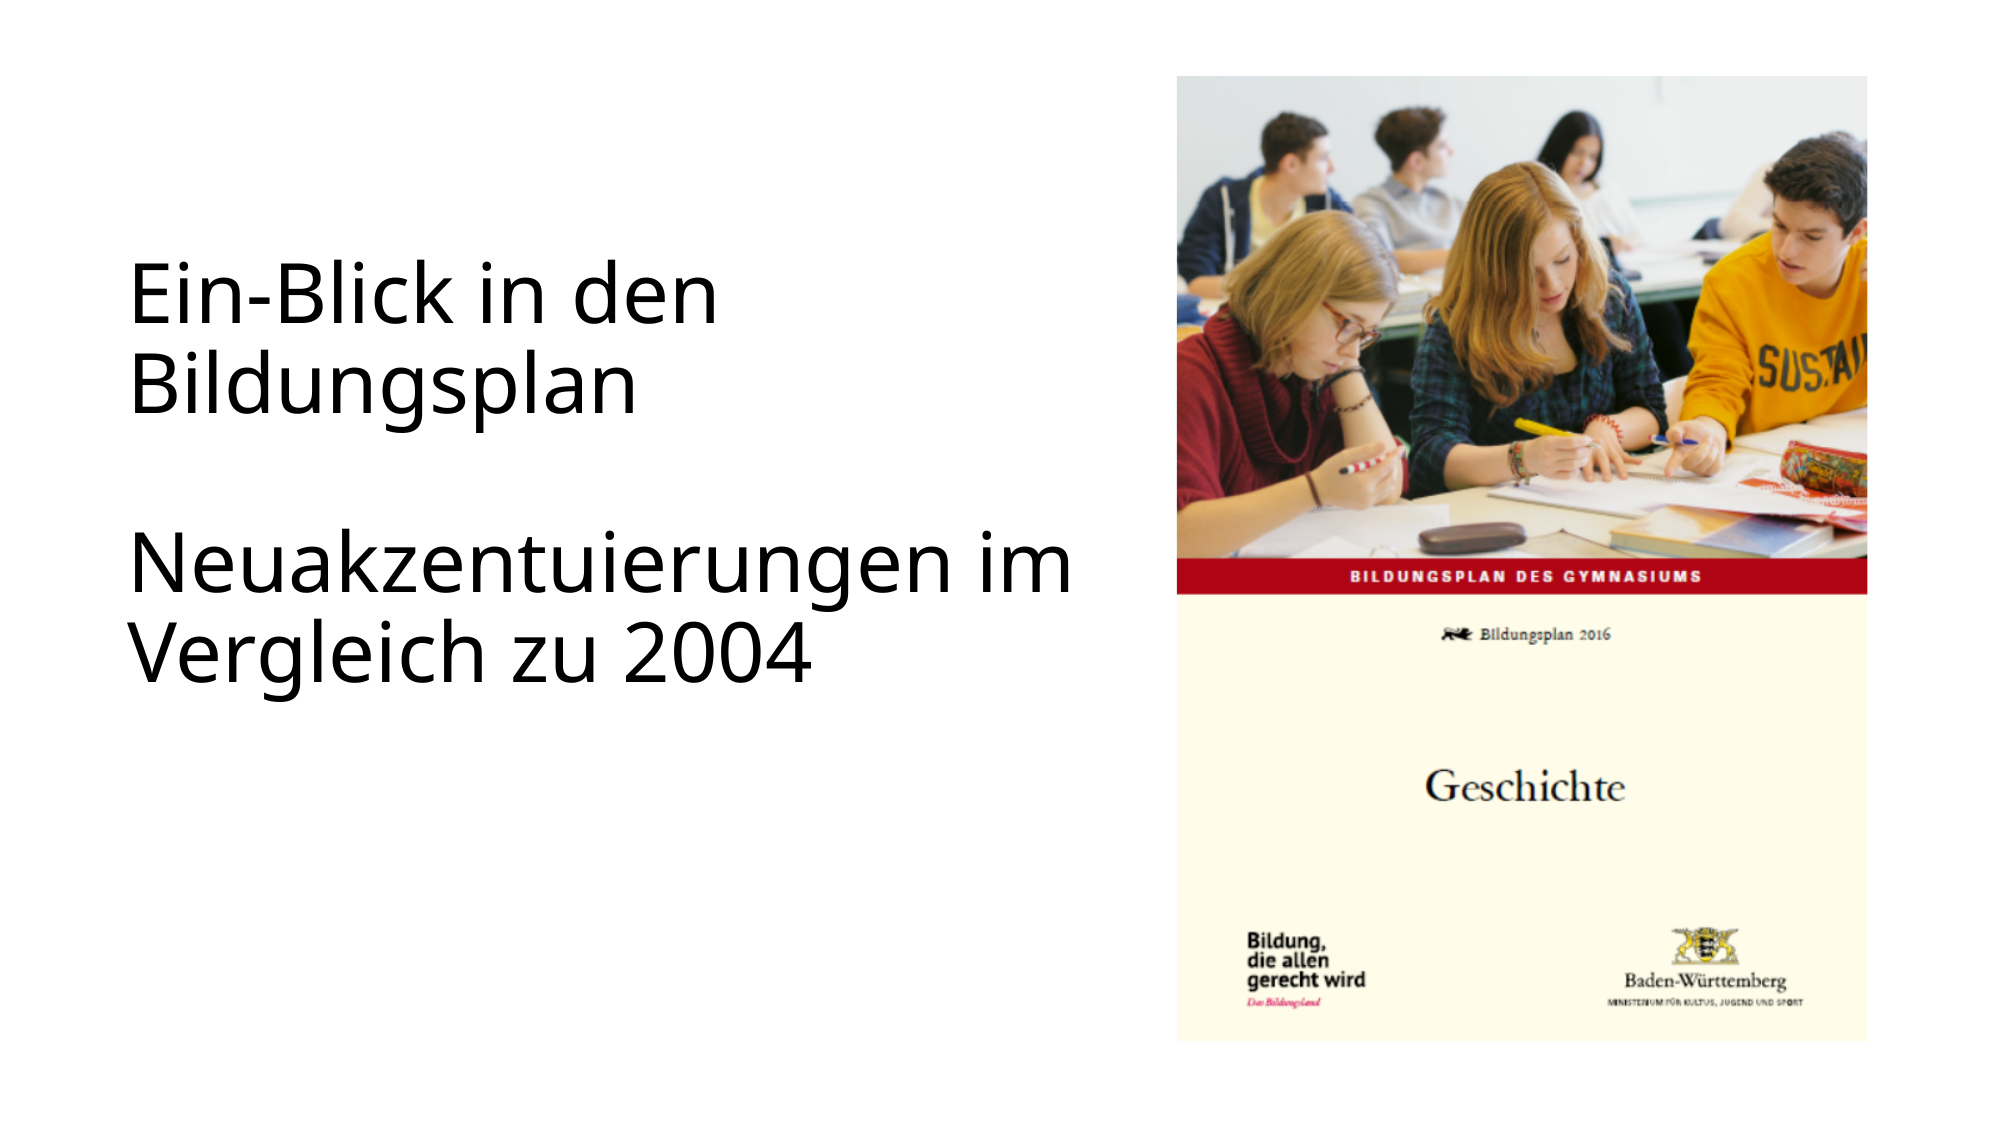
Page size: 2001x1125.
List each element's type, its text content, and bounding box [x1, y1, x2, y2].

text_box Ein-Blick in den Bildungsplan Neuakzentuierungen im Vergleich zu 2004 [112, 202, 1158, 750]
picture [1176, 75, 1868, 1041]
